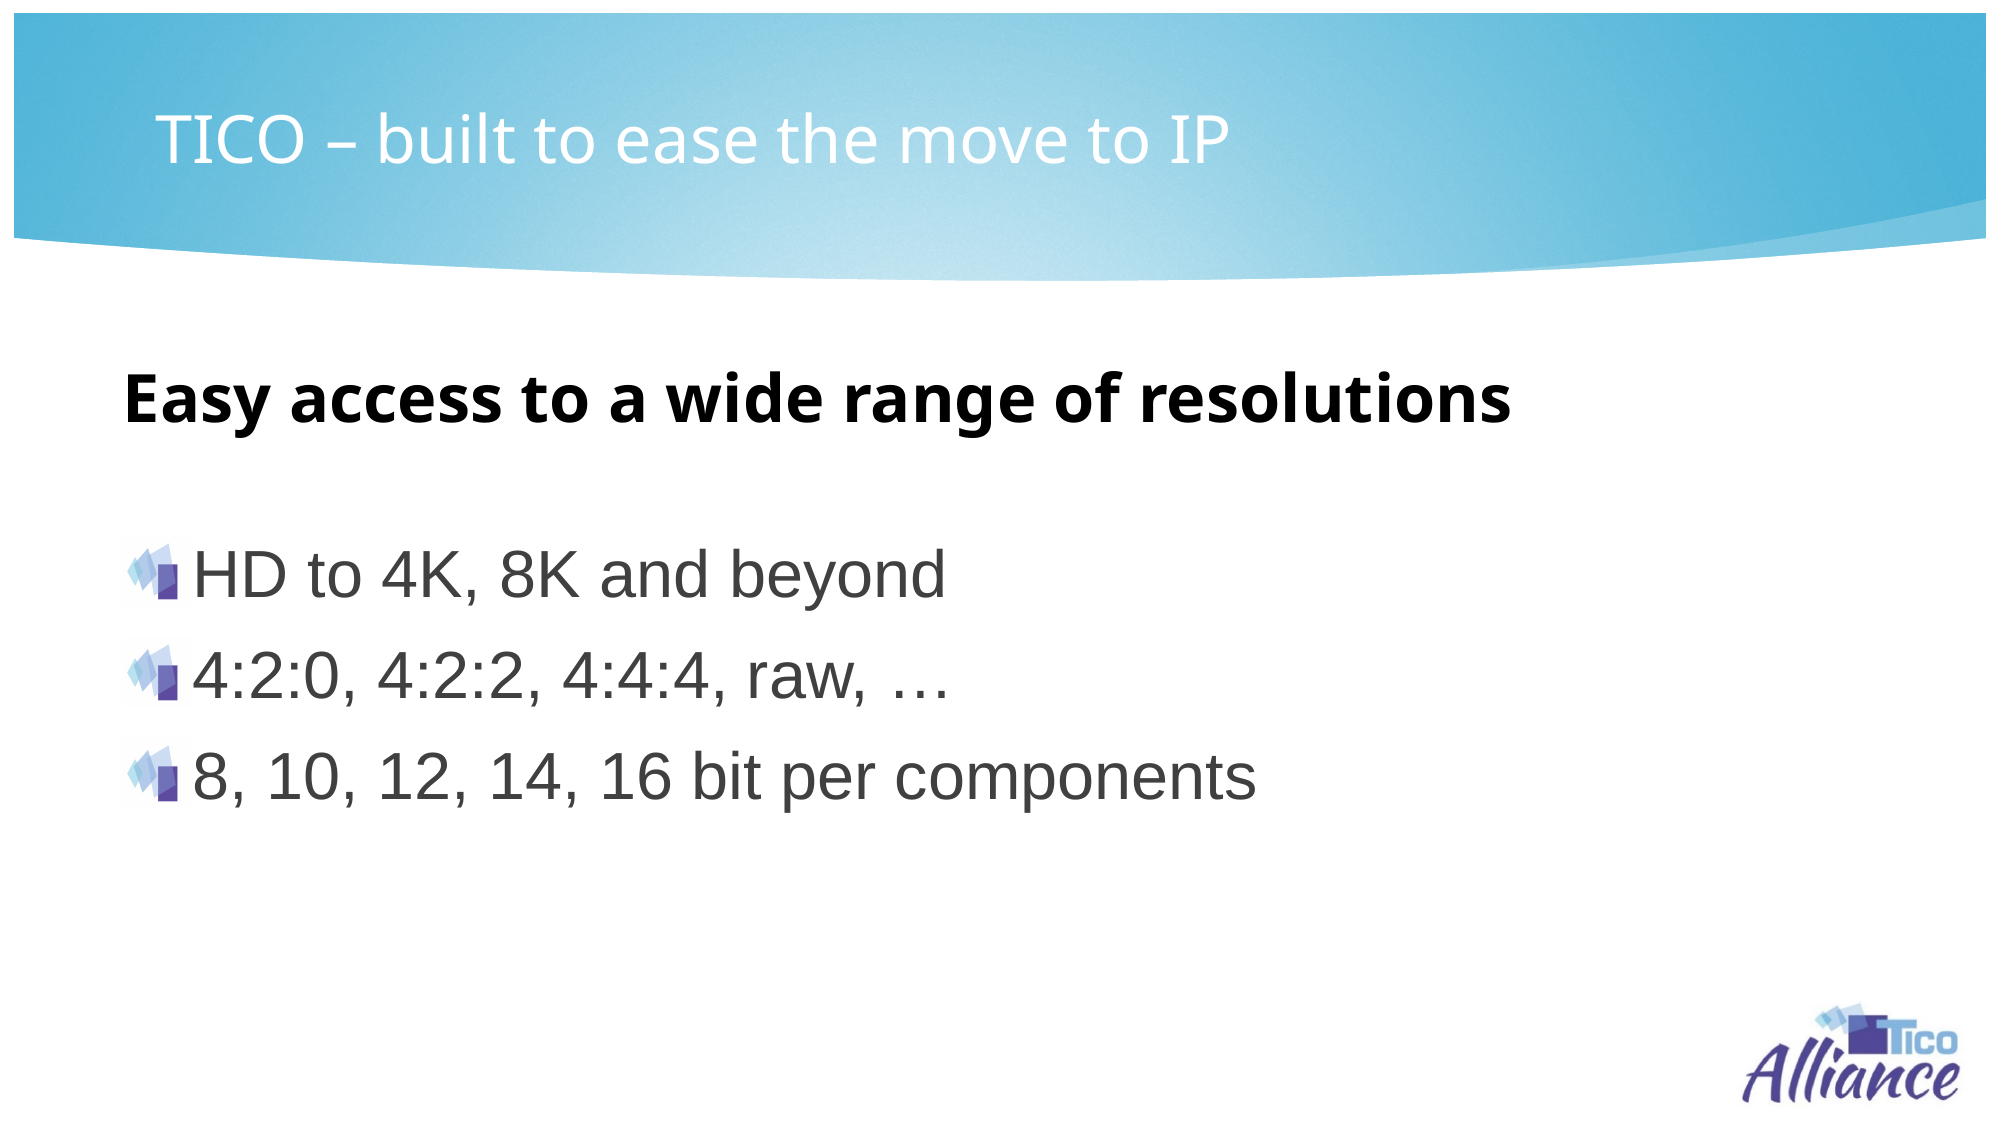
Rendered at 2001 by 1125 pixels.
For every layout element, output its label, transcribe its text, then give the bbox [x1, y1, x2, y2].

text_box TICO – built to ease the move to IP [140, 89, 1249, 184]
picture [1729, 995, 1971, 1107]
list HD to 4K, 8K and beyond 4:2:0, 4:2:2, 4:4:4, raw, … 8, 10, 12, 14, 16 bit per components [108, 523, 1845, 990]
picture [122, 737, 193, 808]
picture [122, 636, 193, 707]
title Easy access to a wide range of resolutions [108, 338, 1827, 454]
picture [122, 535, 193, 606]
